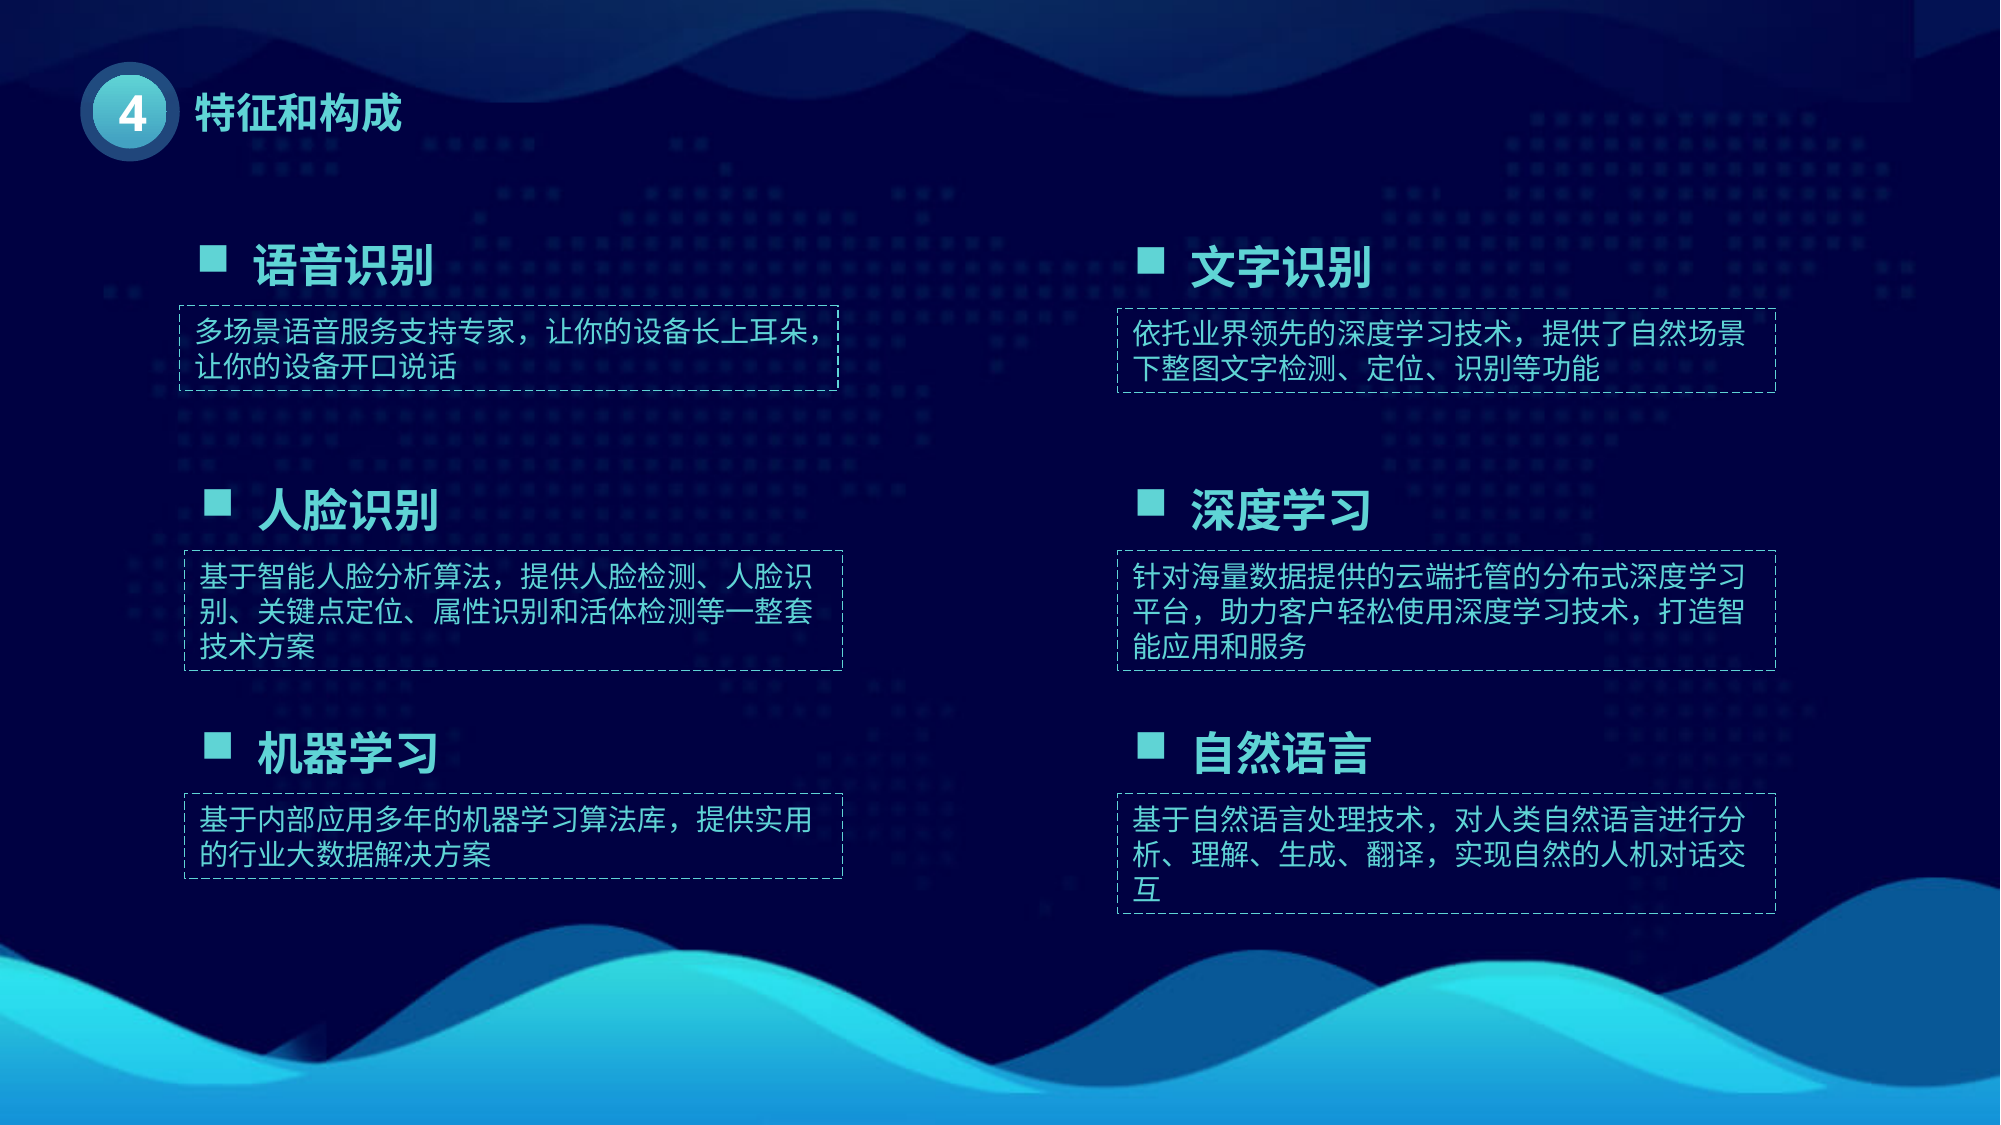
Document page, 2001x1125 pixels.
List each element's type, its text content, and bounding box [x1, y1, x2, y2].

text_box 针对海量数据提供的云端托管的分布式深度学习平台，助力客户轻松使用深度学习技术，打造智能应用和服务 [1117, 550, 1776, 671]
text_box 深度学习 [1119, 463, 1389, 545]
text_box 语音识别 [181, 218, 451, 299]
text_box 文字识别 [1119, 220, 1389, 302]
text_box 基于智能人脸分析算法，提供人脸检测、人脸识别、关键点定位、属性识别和活体检测等一整套技术方案 [184, 550, 843, 671]
text_box 依托业界领先的深度学习技术，提供了自然场景下整图文字检测、定位、识别等功能 [1117, 308, 1776, 393]
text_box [80, 61, 578, 162]
text_box 多场景语音服务支持专家，让你的设备长上耳朵，让你的设备开口说话 [179, 305, 838, 391]
picture [0, 0, 2000, 1125]
text_box 基于内部应用多年的机器学习算法库，提供实用的行业大数据解决方案 [184, 793, 843, 879]
text_box 机器学习 [185, 706, 455, 787]
text_box 自然语言 [1119, 706, 1389, 787]
text_box 基于自然语言处理技术，对人类自然语言进行分析、理解、生成、翻译，实现自然的人机对话交互 [1117, 793, 1776, 914]
text_box 人脸识别 [185, 463, 455, 545]
